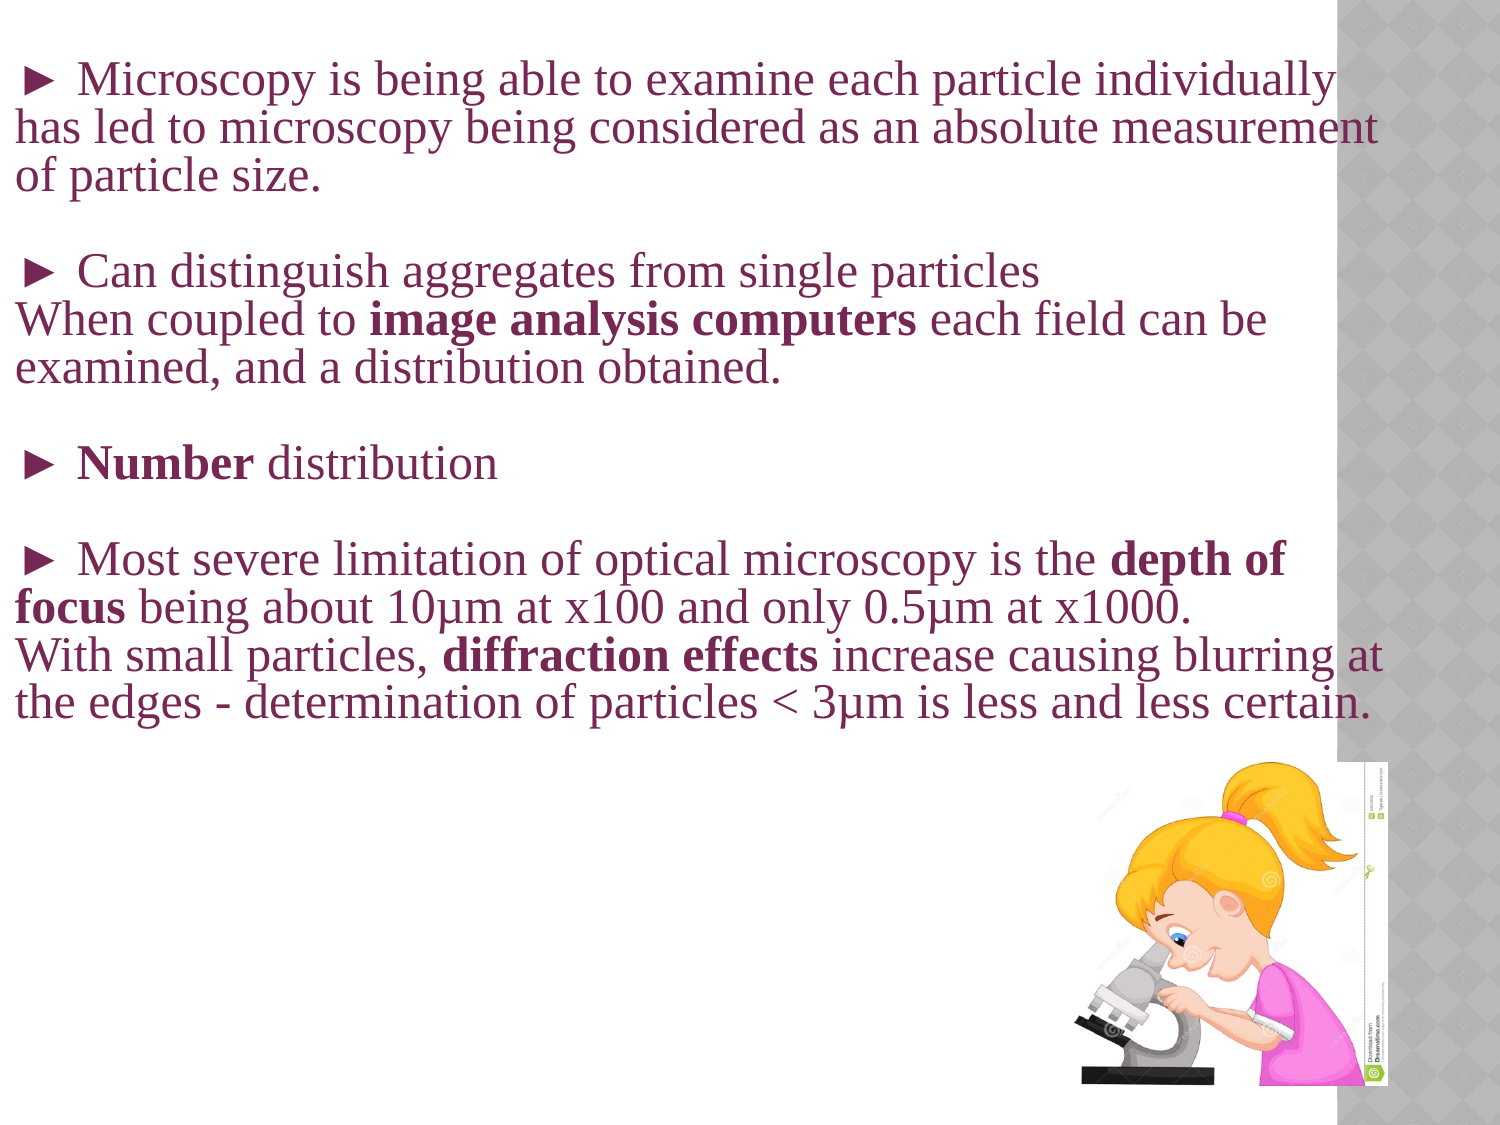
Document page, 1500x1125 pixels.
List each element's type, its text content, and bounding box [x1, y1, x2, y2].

picture [1074, 762, 1388, 1086]
text_box ► Microscopy is being able to examine each particle individually has led to microscopy being considered as an absolute measurement of particle size. ► Can distinguish aggregates from single particles When coupled to image analysis computers each field can be examined, and a distribution obtained. ► Number distribution ► Most severe limitation of optical microscopy is the depth of focus being about 10µm at x100 and only 0.5µm at x1000. With small particles, diffraction effects increase causing blurring at the edges - determination of particles < 3µm is less and less certain. [0, 49, 1400, 737]
